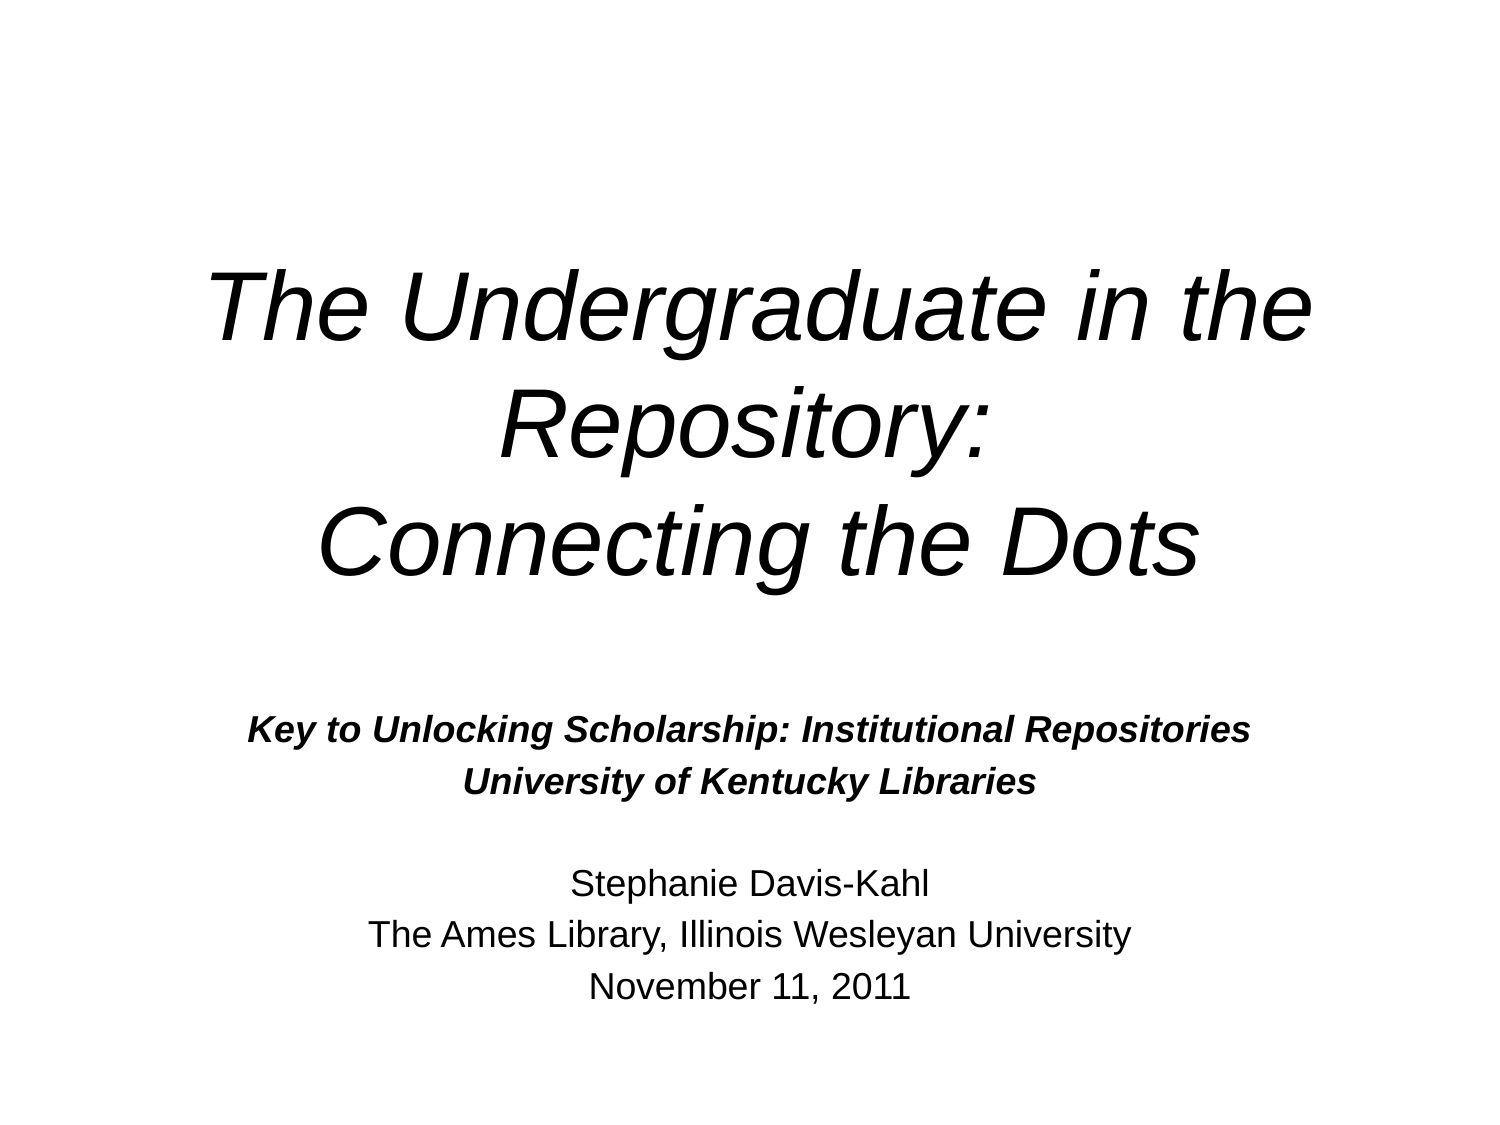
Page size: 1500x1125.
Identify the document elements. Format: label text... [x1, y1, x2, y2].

list Key to Unlocking Scholarship: Institutional Repositories University of Kentucky Libraries Stephanie Davis-Kahl The Ames Library, Illinois Wesleyan University November 11, 2011 [112, 697, 1388, 1022]
title The Undergraduate in the Repository: Connecting the Dots [62, 233, 1457, 603]
